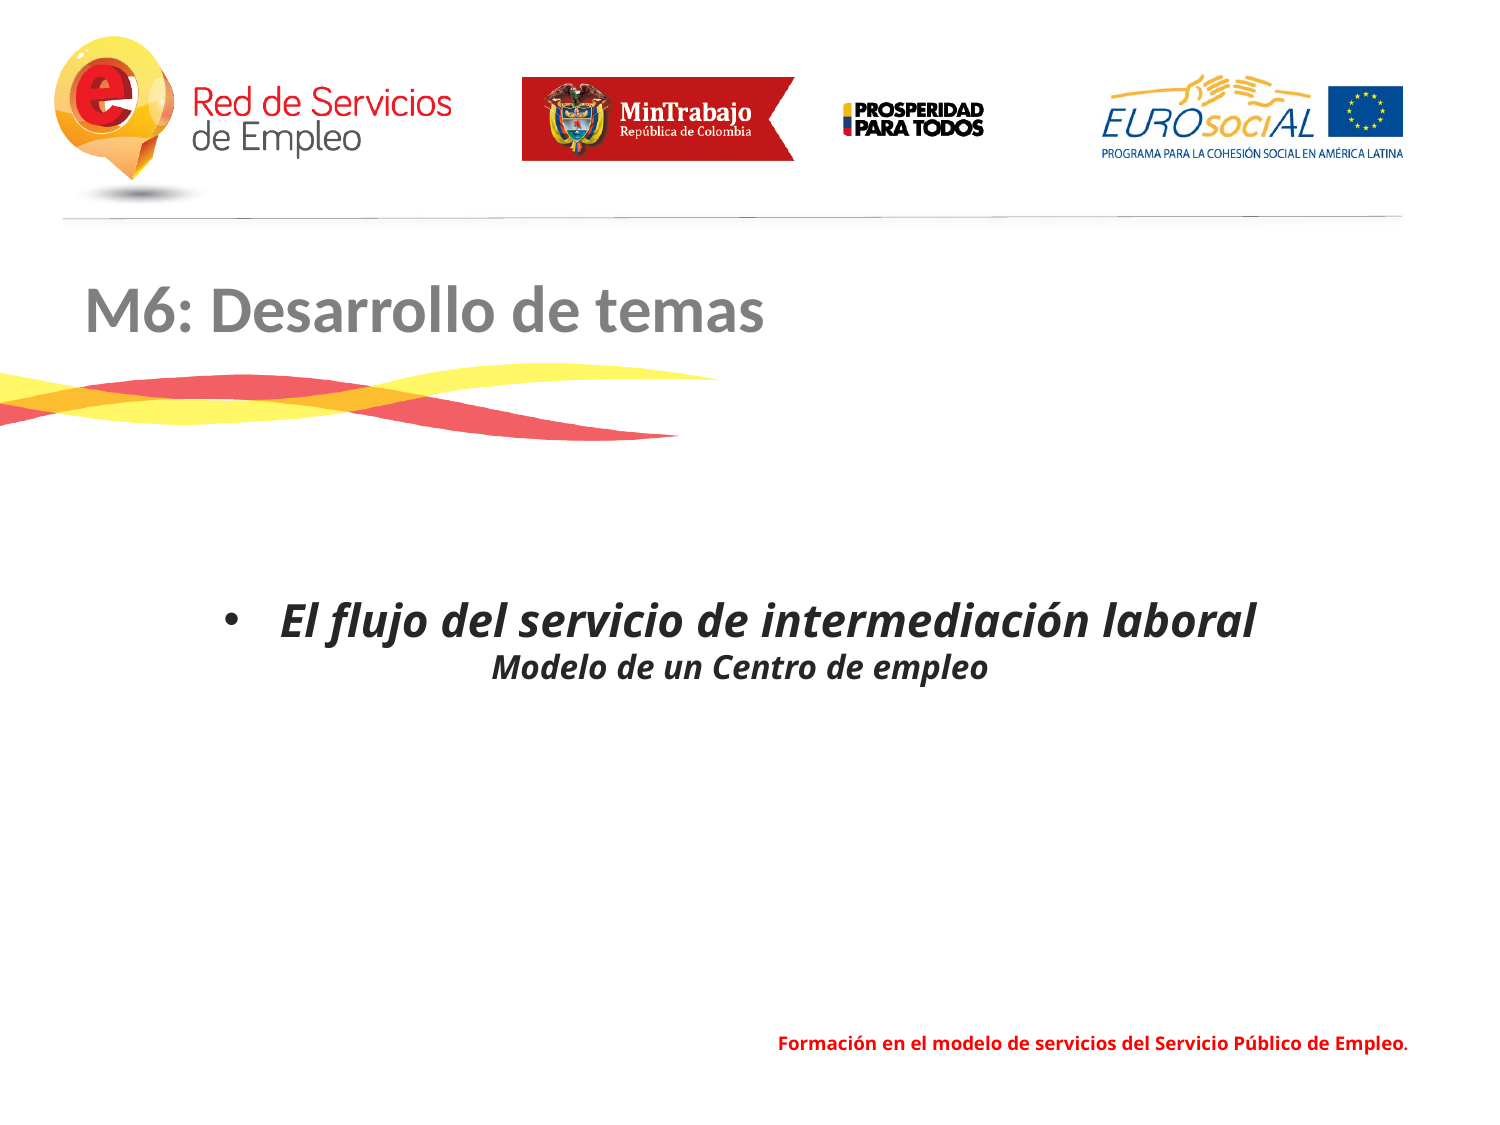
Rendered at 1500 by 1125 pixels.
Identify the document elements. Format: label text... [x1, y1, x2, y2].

title Formación en el modelo de servicios del Servicio Público de Empleo. [720, 999, 1471, 1088]
text_box El flujo del servicio de intermediación laboral Modelo de un Centro de empleo [23, 583, 1458, 694]
picture [521, 77, 987, 162]
picture [54, 35, 452, 205]
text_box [62, 215, 1403, 220]
text_box M6: Desarrollo de temas [70, 258, 1202, 353]
picture [1102, 74, 1403, 158]
picture [0, 358, 721, 441]
